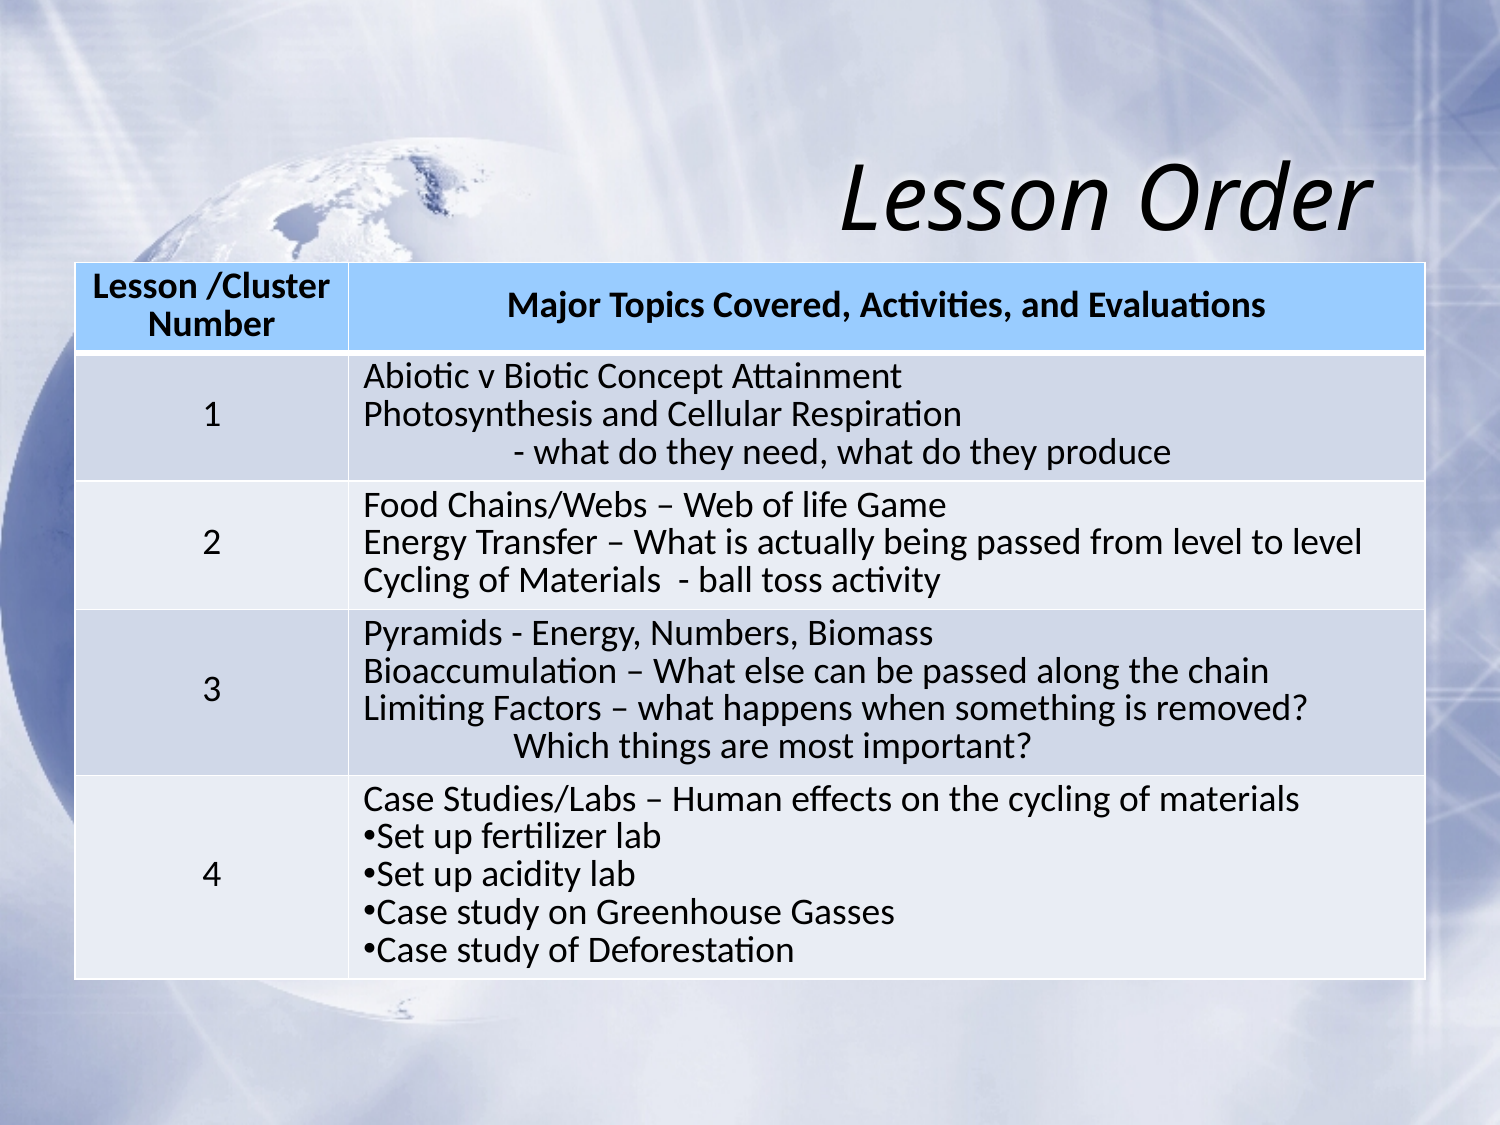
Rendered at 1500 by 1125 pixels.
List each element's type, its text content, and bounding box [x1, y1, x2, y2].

title Lesson Order [112, 99, 1388, 262]
table_cell Abiotic v Biotic Concept Attainment Photosynthesis and Cellular Respiration - what do they need, what do they produce [349, 356, 1424, 480]
table_cell Pyramids - Energy, Numbers, Biomass Bioaccumulation – What else can be passed along the chain Limiting Factors – what happens when something is removed? Which things are most important? [349, 610, 1424, 775]
table_cell 1 [76, 356, 348, 480]
table_cell 4 [76, 776, 348, 978]
table_cell 3 [76, 610, 348, 775]
picture [0, 0, 1500, 1125]
table_header Lesson /Cluster Number [76, 263, 348, 350]
table_cell 2 [76, 482, 348, 609]
table_header Major Topics Covered, Activities, and Evaluations [349, 263, 1424, 350]
table_cell Food Chains/Webs – Web of life Game Energy Transfer – What is actually being passed from level to level Cycling of Materials - ball toss activity [349, 482, 1424, 609]
table_cell Case Studies/Labs – Human effects on the cycling of materials Set up fertilizer lab Set up acidity lab Case study on Greenhouse Gasses Case study of Deforestation [349, 776, 1424, 978]
